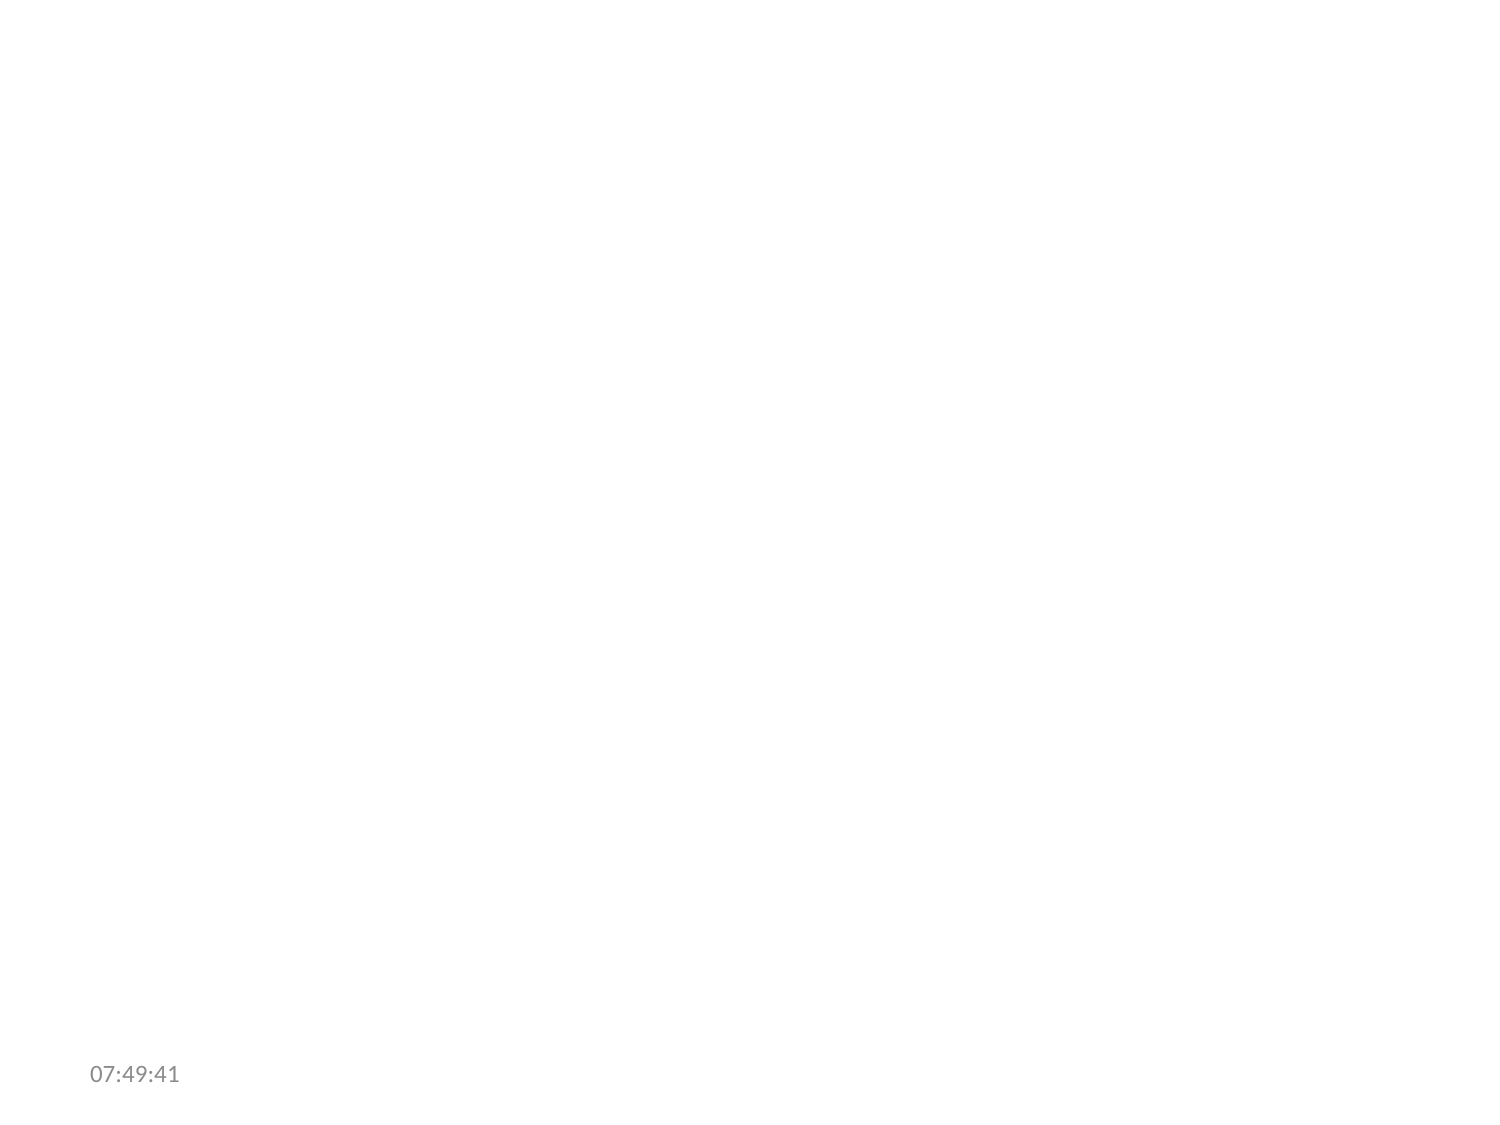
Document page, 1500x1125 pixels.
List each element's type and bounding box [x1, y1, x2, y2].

slide_number [75, 1042, 425, 1103]
